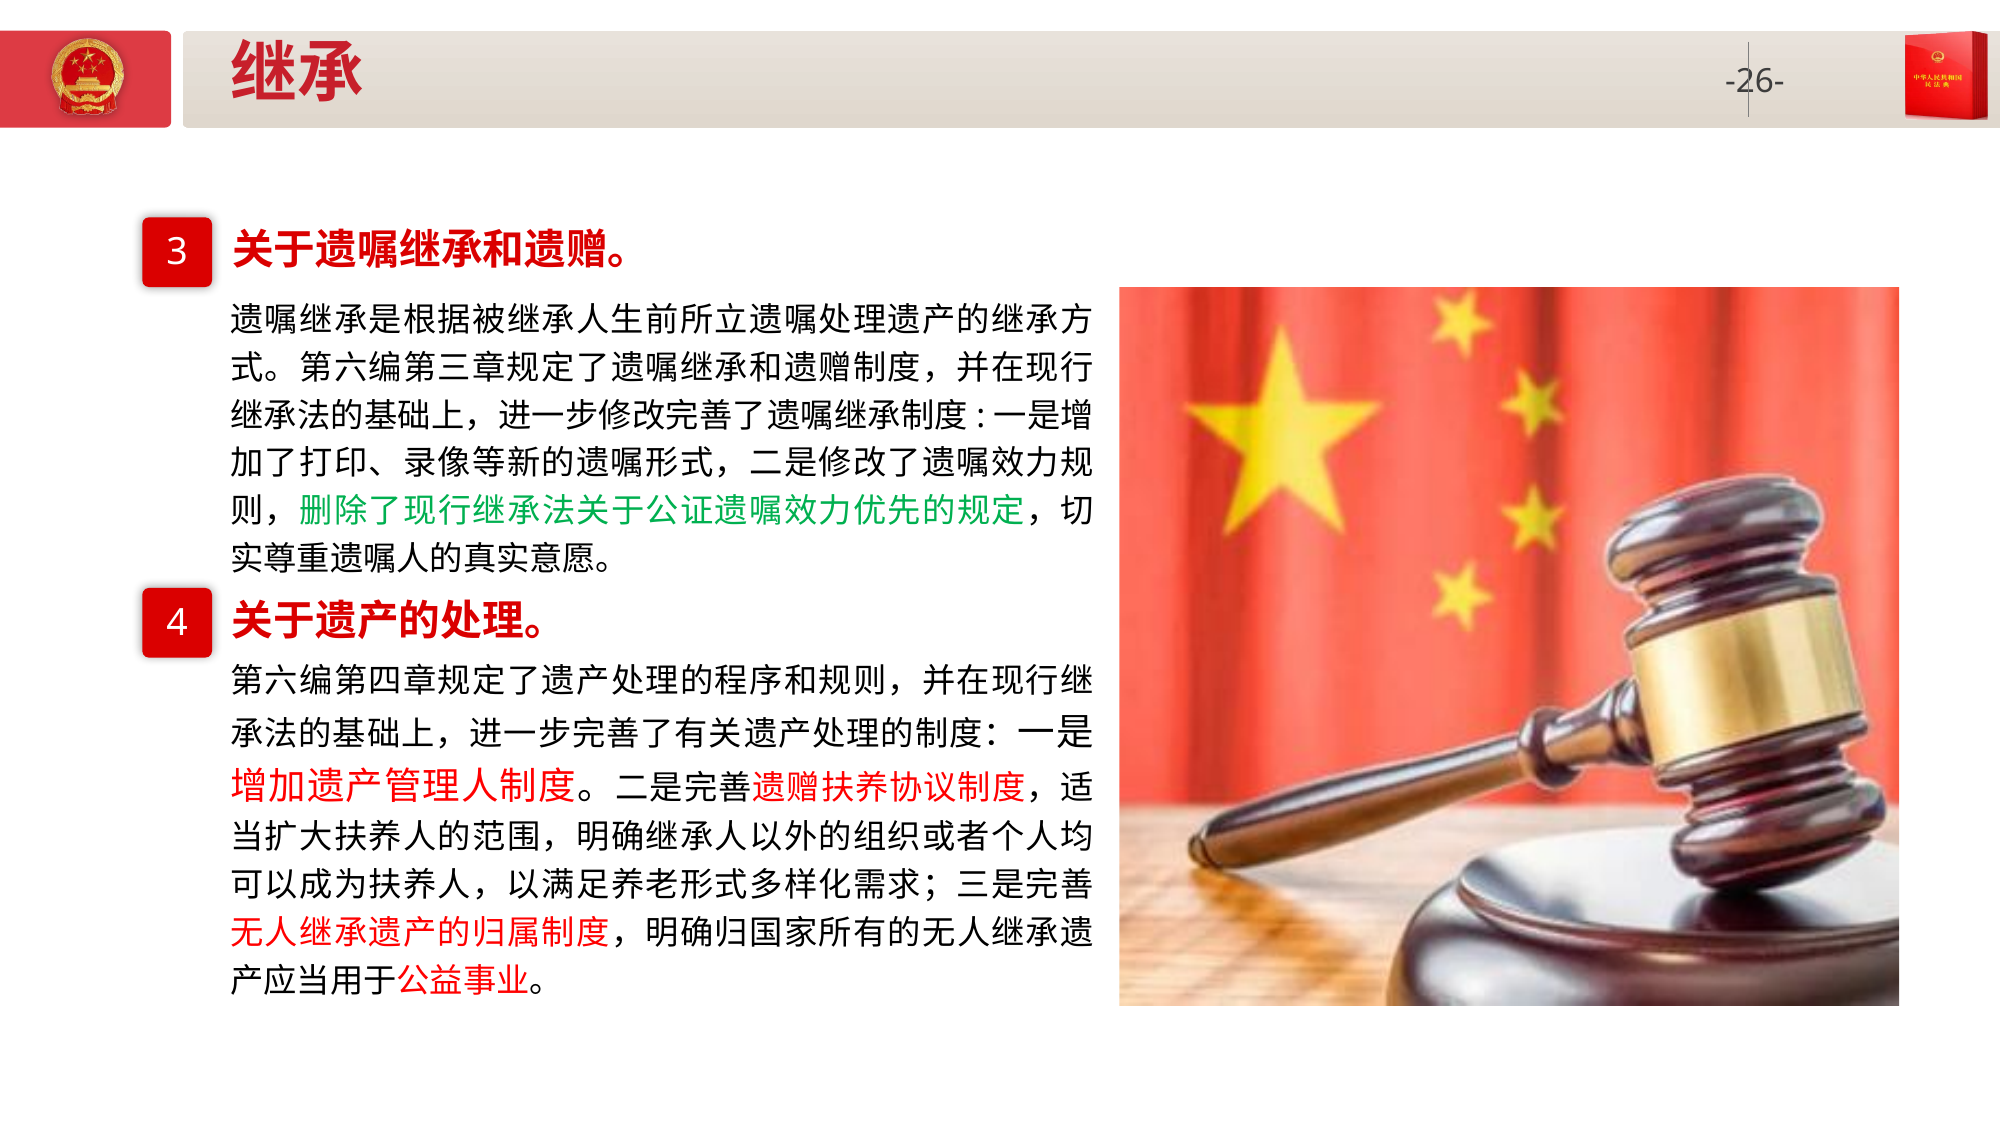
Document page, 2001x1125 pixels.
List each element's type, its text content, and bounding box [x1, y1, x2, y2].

text_box 3 [142, 217, 213, 288]
picture [1119, 287, 1900, 1006]
picture [44, 38, 127, 117]
picture [1865, 22, 2001, 120]
text_box 第六编第四章规定了遗产处理的程序和规则，并在现行继承法的基础上，进一步完善了有关遗产处理的制度：一是增加遗产管理人制度。二是完善遗赠扶养协议制度，适当扩大扶养人的范围，明确继承人以外的组织或者个人均可以成为扶养人，以满足养老形式多样化需求；三是完善无人继承遗产的归属制度，明确归国家所有的无人继承遗产应当用于公益事业。 [215, 643, 1109, 1007]
text_box 遗嘱继承是根据被继承人生前所立遗嘱处理遗产的继承方式。第六编第三章规定了遗嘱继承和遗赠制度，并在现行继承法的基础上，进一步修改完善了遗嘱继承制度:一是增加了打印、录像等新的遗嘱形式，二是修改了遗嘱效力规则，删除了现行继承法关于公证遗嘱效力优先的规定，切实尊重遗嘱人的真实意愿。 [215, 282, 1109, 585]
text_box 关于遗嘱继承和遗赠。 [217, 215, 665, 281]
text_box 4 [142, 587, 213, 658]
title 继承 [215, 36, 1749, 115]
text_box 关于遗产的处理。 [217, 586, 581, 651]
